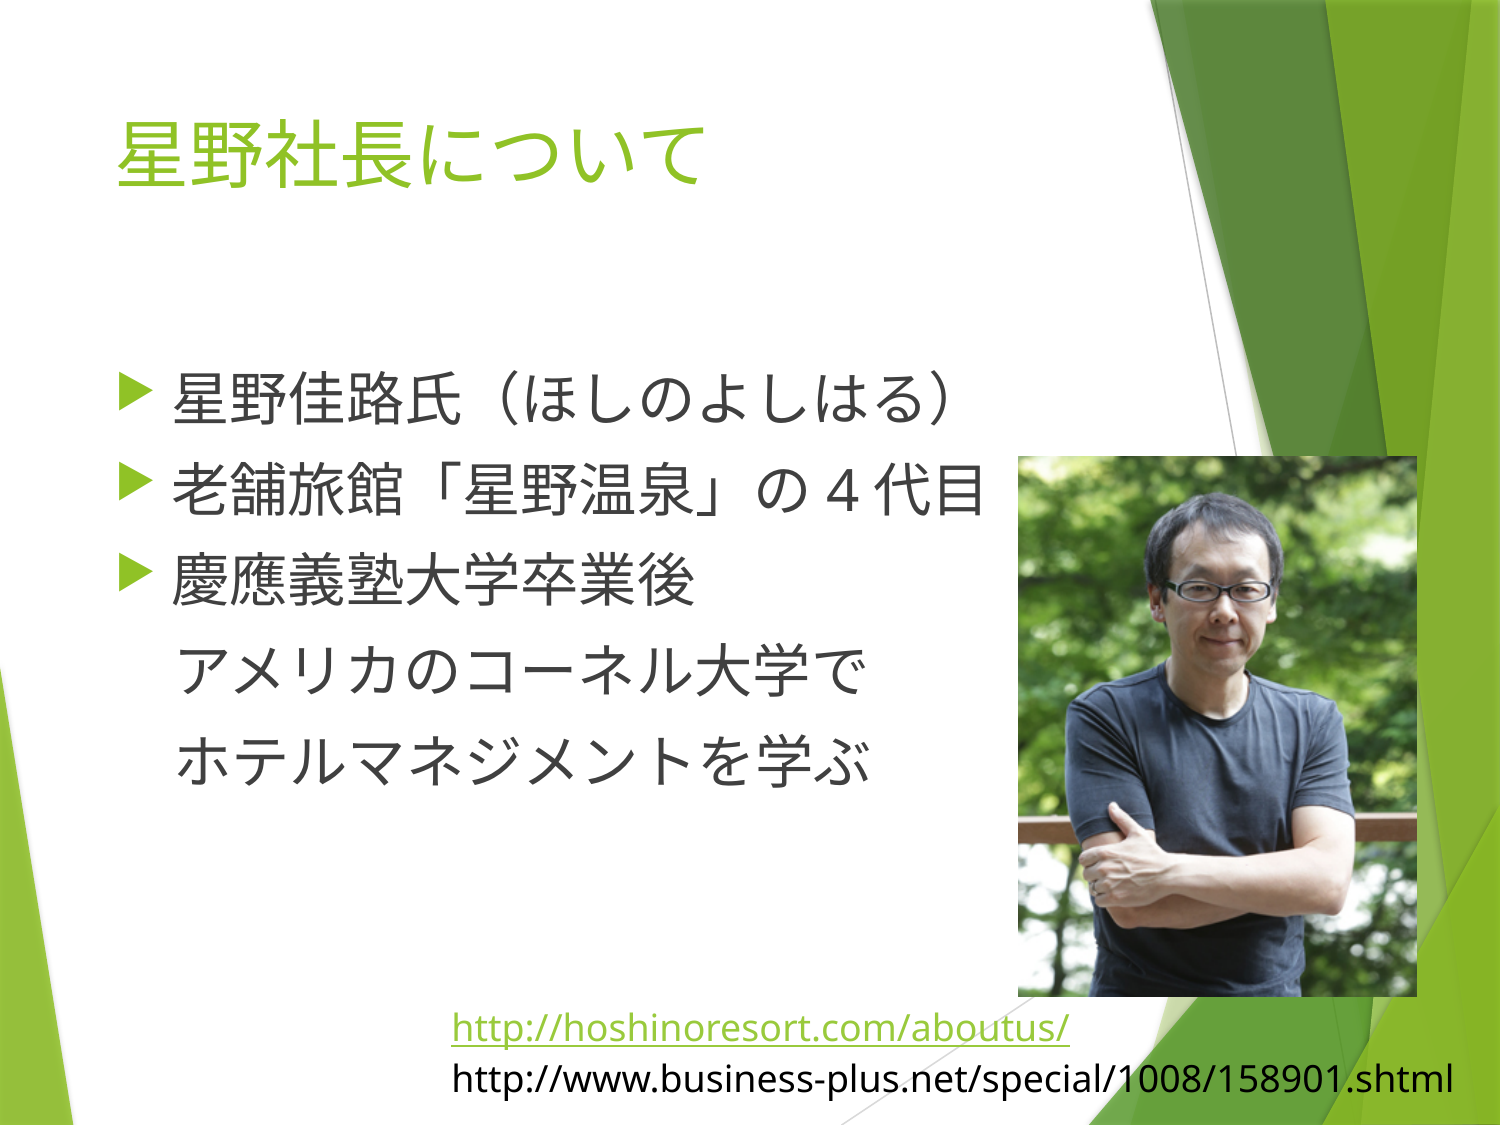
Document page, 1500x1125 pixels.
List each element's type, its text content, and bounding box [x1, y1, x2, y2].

text_box http://hoshinoresort.com/aboutus/ http://www.business-plus.net/special/1008/158901.shtml [436, 996, 1471, 1108]
picture [1017, 455, 1417, 998]
list 星野佳路氏（ほしのよしはる） 老舗旅館「星野温泉」の4代目 慶應義塾大学卒業後 アメリカのコーネル大学で ホテルマネジメントを学ぶ [99, 354, 1142, 992]
title 星野社長について [99, 99, 1142, 317]
